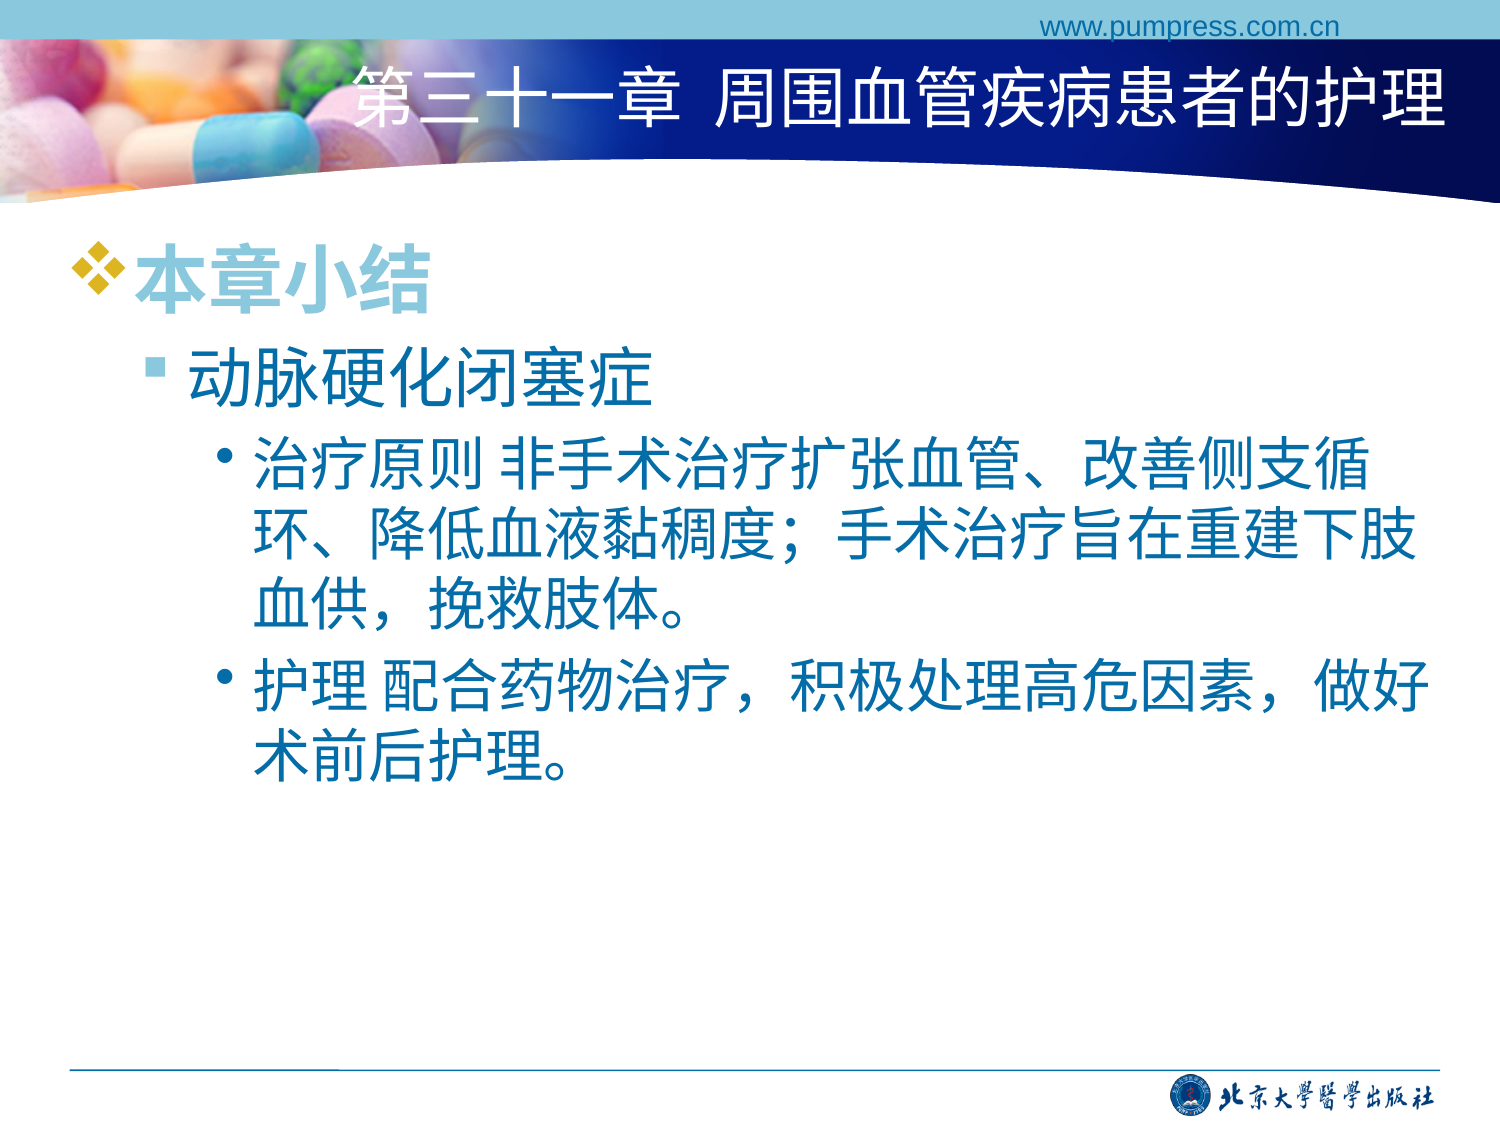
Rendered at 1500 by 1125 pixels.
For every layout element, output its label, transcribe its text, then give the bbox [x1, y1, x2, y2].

slide_number www.pumpress.com.cn [1025, 0, 1463, 38]
title 第三十一章 周围血管疾病患者的护理 [137, 49, 1463, 143]
picture [1170, 1074, 1436, 1118]
picture [0, 40, 1500, 203]
list 本章小结 动脉硬化闭塞症 治疗原则 非手术治疗扩张血管、改善侧支循环、降低血液黏稠度；手术治疗旨在重建下肢血供，挽救肢体。 护理 配合药物治疗，积极处理高危因素，做好术前后护理。 [49, 224, 1463, 1026]
